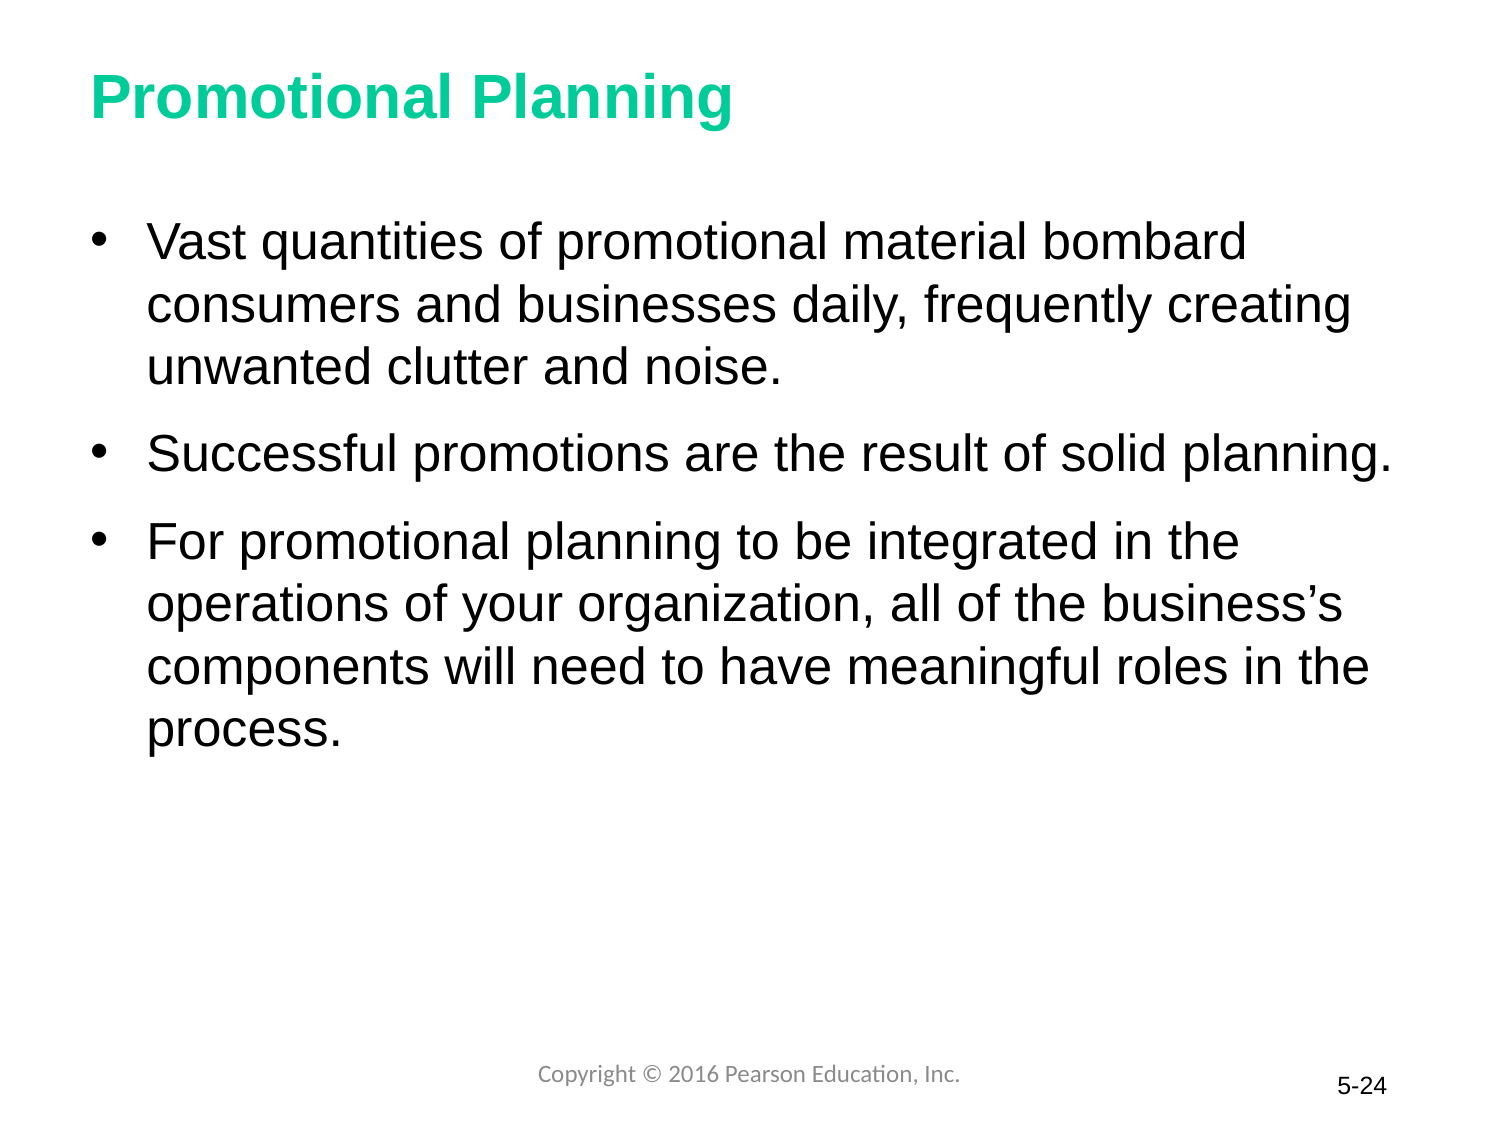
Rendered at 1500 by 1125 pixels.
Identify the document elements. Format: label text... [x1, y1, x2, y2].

footer Copyright © 2016 Pearson Education, Inc. [512, 1042, 988, 1103]
title Promotional Planning [75, 0, 1425, 188]
list Vast quantities of promotional material bombard consumers and businesses daily, frequently creating unwanted clutter and noise. Successful promotions are the result of solid planning. For promotional planning to be integrated in the operations of your organization, all of the business’s components will need to have meaningful roles in the process. [75, 200, 1425, 943]
